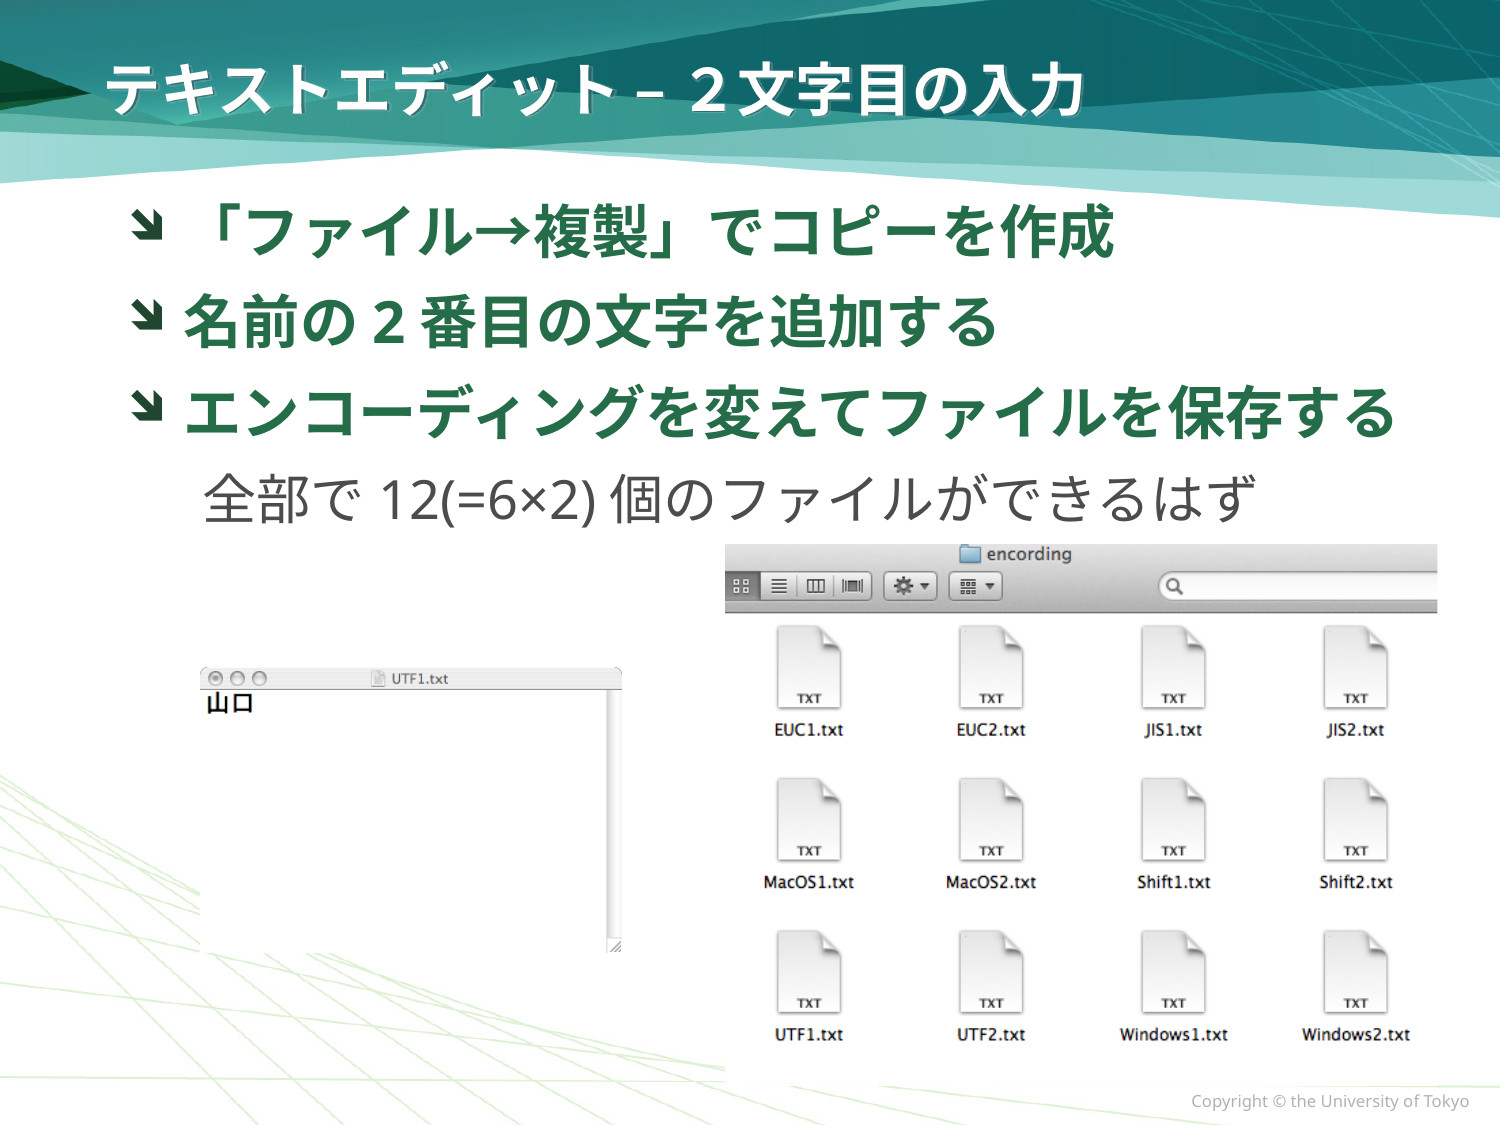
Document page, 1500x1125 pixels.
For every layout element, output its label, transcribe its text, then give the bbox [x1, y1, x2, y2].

picture [0, 0, 1500, 1125]
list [199, 666, 622, 953]
title テキストエディット – ２文字目の入力 [87, 41, 1450, 135]
list 「ファイル→複製」でコピーを作成 名前の2番目の文字を追加する エンコーディングを変えてファイルを保存する 全部で12(=6×2)個のファイルができるはず [112, 187, 1425, 1020]
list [724, 543, 1438, 1086]
